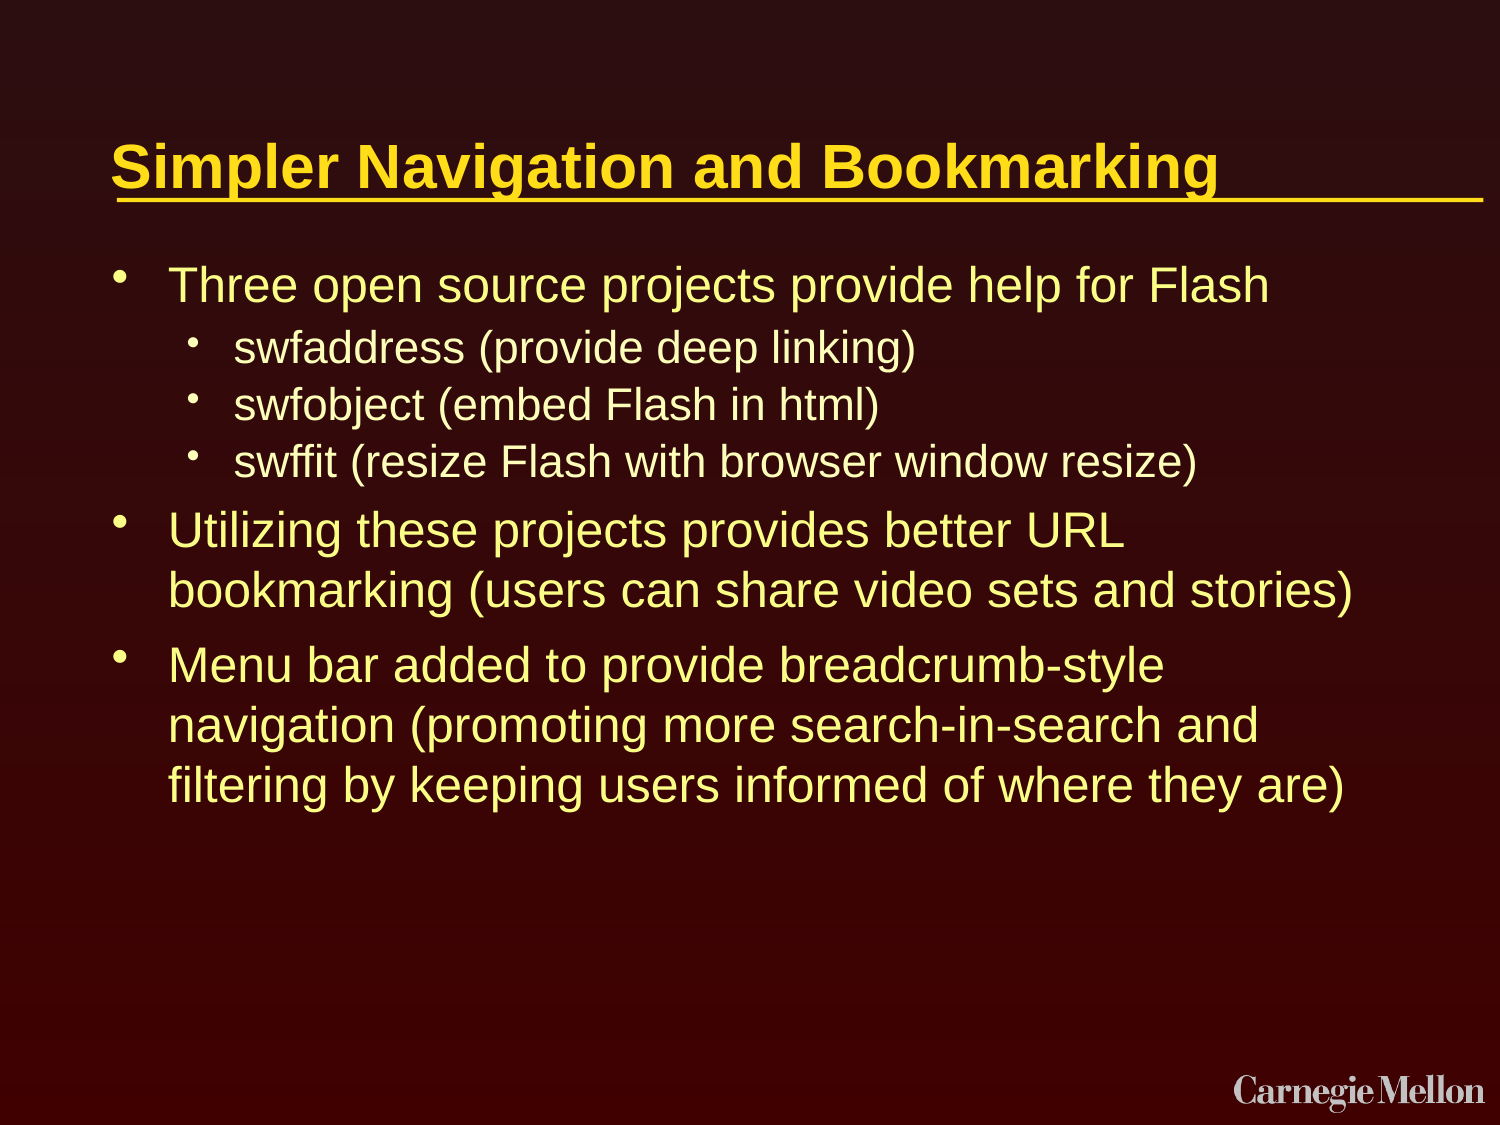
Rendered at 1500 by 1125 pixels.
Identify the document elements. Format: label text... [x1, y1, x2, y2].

title Simpler Navigation and Bookmarking [95, 68, 1372, 258]
list Three open source projects provide help for Flash swfaddress (provide deep linking) swfobject (embed Flash in html) swffit (resize Flash with browser window resize) Utilizing these projects provides better URL bookmarking (users can share video sets and stories) Menu bar added to provide breadcrumb-style navigation (promoting more search-in-search and filtering by keeping users informed of where they are) [96, 244, 1423, 1034]
picture [1234, 1074, 1485, 1113]
